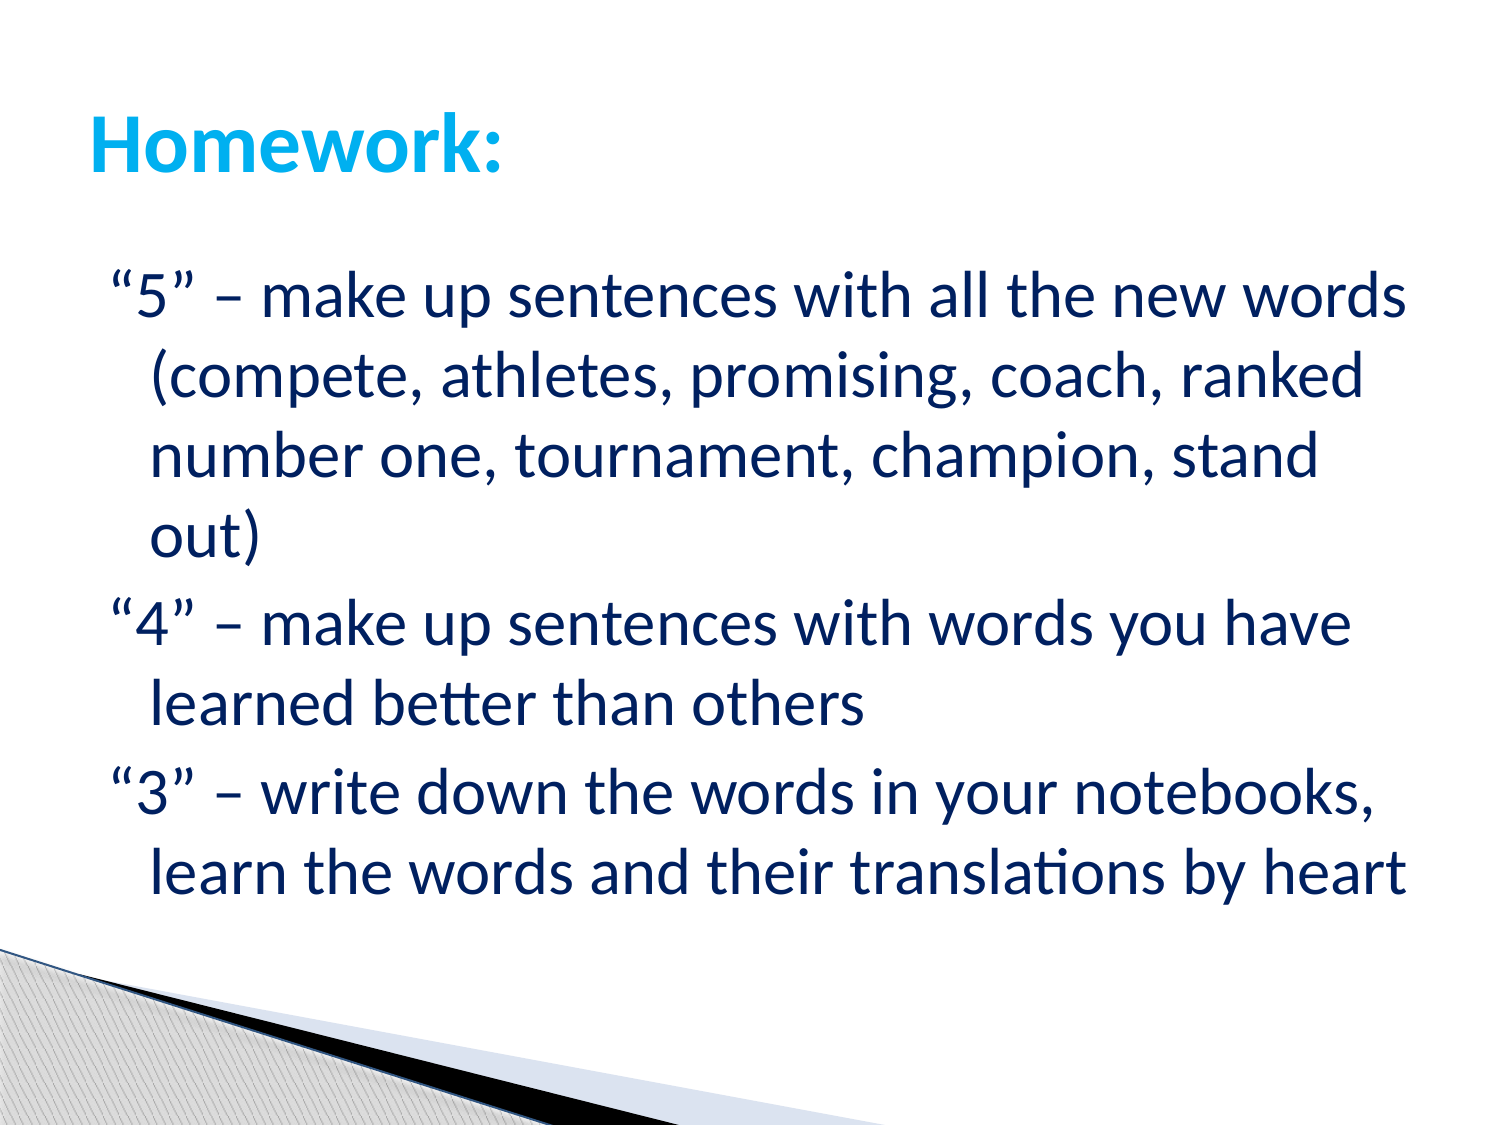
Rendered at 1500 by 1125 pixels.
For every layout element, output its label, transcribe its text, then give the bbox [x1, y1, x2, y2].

title Homework: [75, 45, 1425, 233]
list “5” – make up sentences with all the new words (compete, athletes, promising, coach, ranked number one, tournament, champion, stand out) “4” – make up sentences with words you have learned better than others “3” – write down the words in your notebooks, learn the words and their translations by heart [75, 243, 1425, 986]
